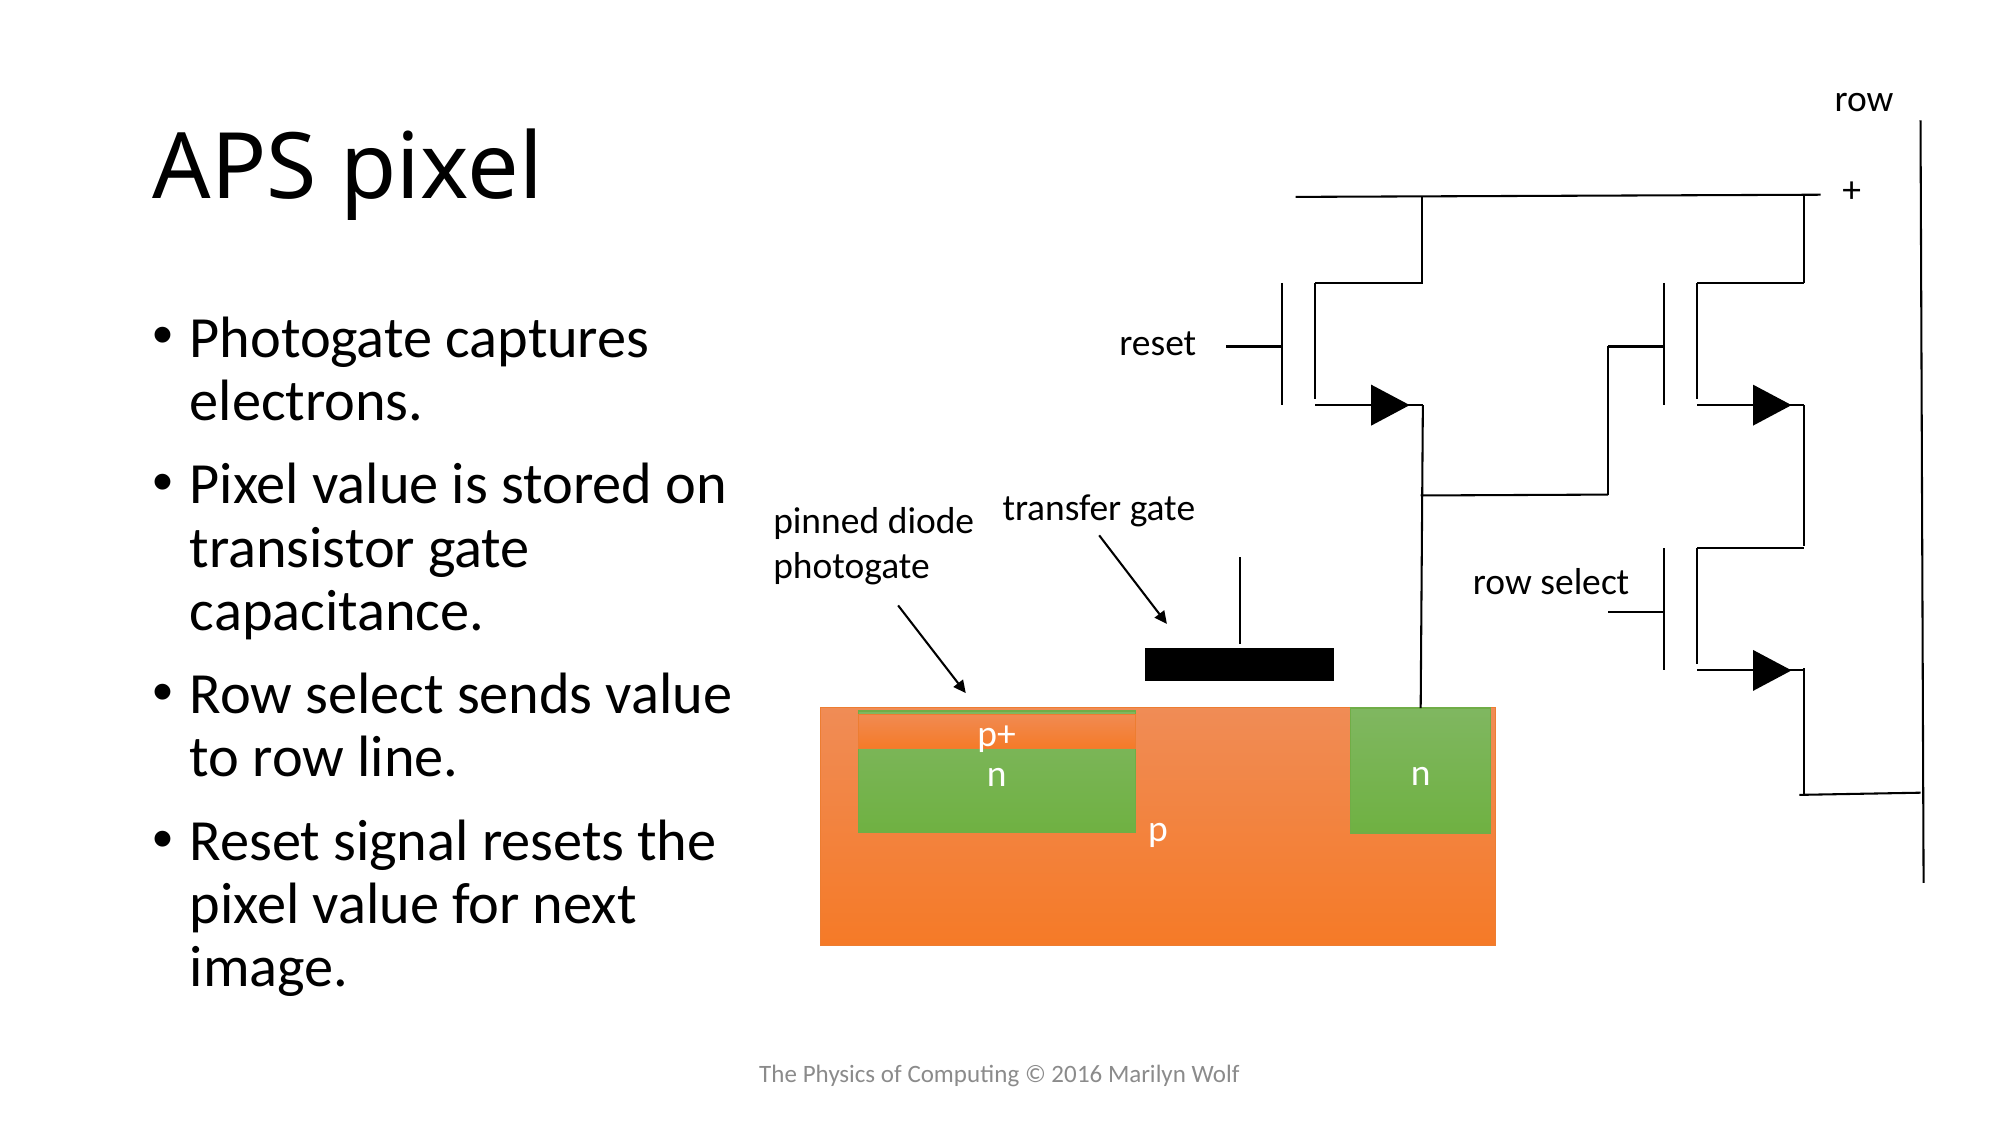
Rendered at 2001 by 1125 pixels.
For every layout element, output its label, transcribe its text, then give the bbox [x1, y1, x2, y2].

text_box row select [1458, 549, 1607, 610]
text_box n [858, 710, 1136, 714]
text_box p [820, 707, 1496, 946]
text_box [1607, 548, 1805, 690]
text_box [1099, 536, 1167, 624]
text_box transfer gate [987, 475, 1211, 536]
text_box row [1819, 66, 1909, 127]
text_box n [1350, 707, 1491, 834]
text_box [1920, 120, 1924, 883]
footer The Physics of Computing © 2016 Marilyn Wolf [662, 1042, 1338, 1103]
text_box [898, 605, 966, 694]
text_box + [1827, 157, 1877, 218]
text_box reset [1104, 310, 1212, 371]
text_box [1226, 282, 1423, 424]
title APS pixel [137, 59, 1863, 278]
list Photogate captures electrons. Pixel value is stored on transistor gate capacitance. Row select sends value to row line. Reset signal resets the pixel value for next image. [137, 299, 751, 1014]
text_box pinned diode photogate [758, 488, 990, 594]
text_box n [858, 749, 1136, 833]
text_box p+ [858, 714, 1136, 749]
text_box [1607, 282, 1805, 424]
text_box [1145, 648, 1334, 681]
